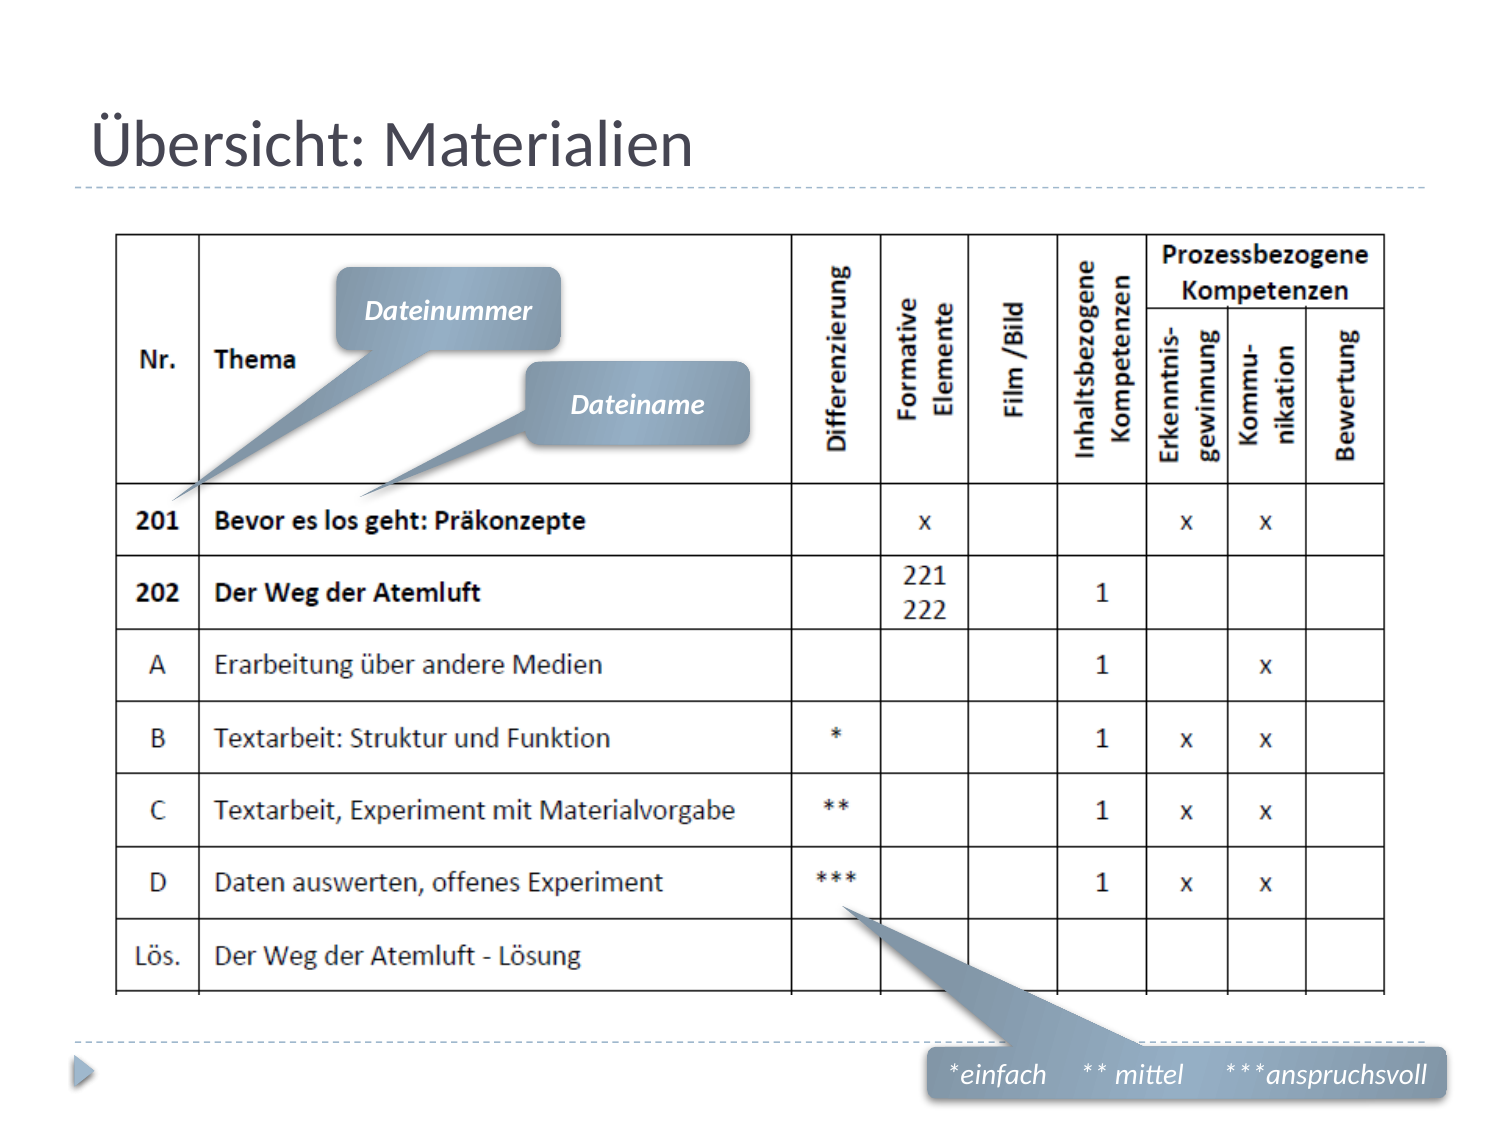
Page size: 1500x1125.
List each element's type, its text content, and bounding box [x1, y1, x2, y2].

picture [100, 219, 1393, 995]
title Übersicht: Materialien [74, 37, 1426, 188]
text_box *einfach ** mittel ***anspruchsvoll [927, 1006, 1447, 1099]
